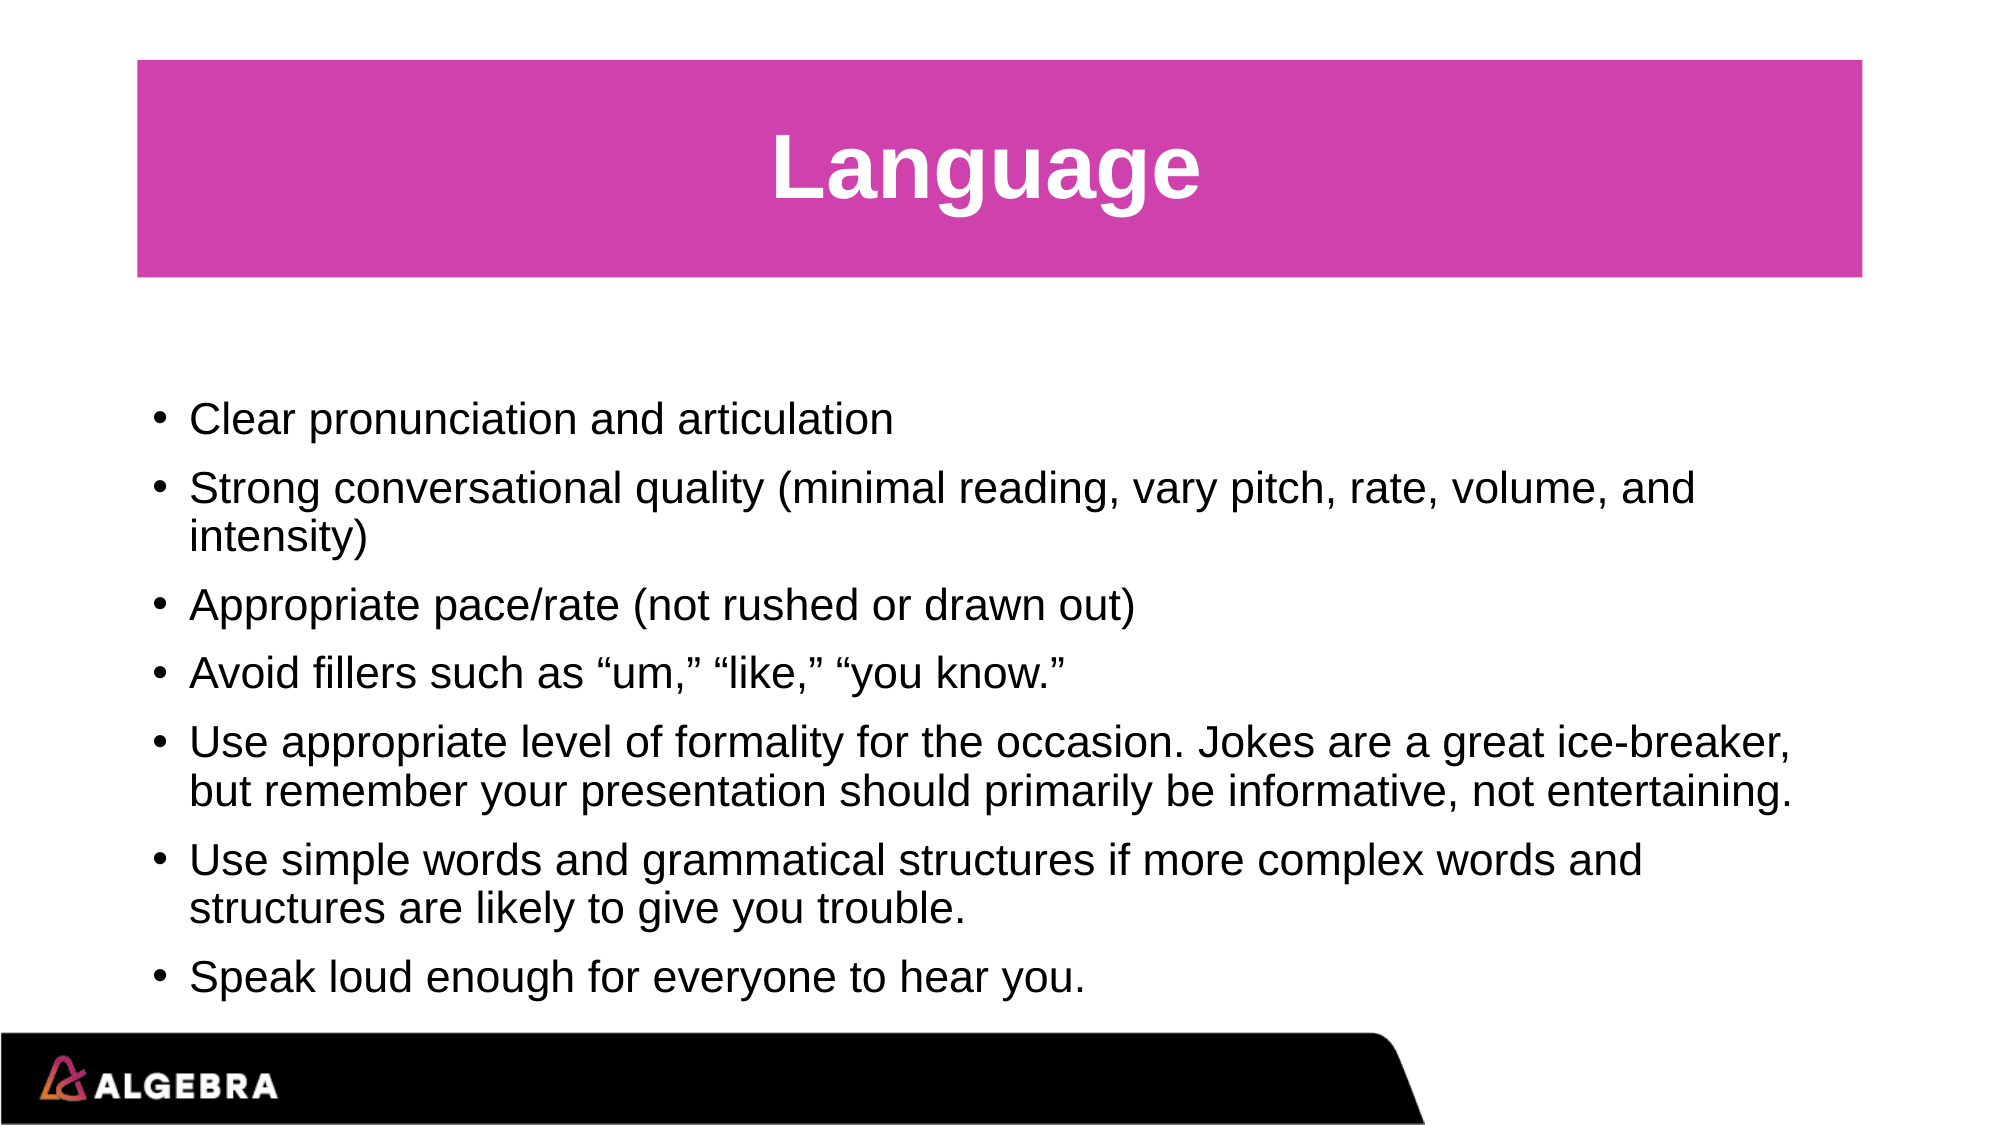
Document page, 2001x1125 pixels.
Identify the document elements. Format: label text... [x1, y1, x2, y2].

list Clear pronunciation and articulation Strong conversational quality (minimal reading, vary pitch, rate, volume, and intensity) Appropriate pace/rate (not rushed or drawn out) Avoid fillers such as “um,” “like,” “you know.” Use appropriate level of formality for the occasion. Jokes are a great ice-breaker, but remember your presentation should primarily be informative, not entertaining. Use simple words and grammatical structures if more complex words and structures are likely to give you trouble. Speak loud enough for everyone to hear you. [137, 299, 1863, 1014]
title Language [137, 59, 1863, 278]
picture [0, 1032, 1425, 1125]
